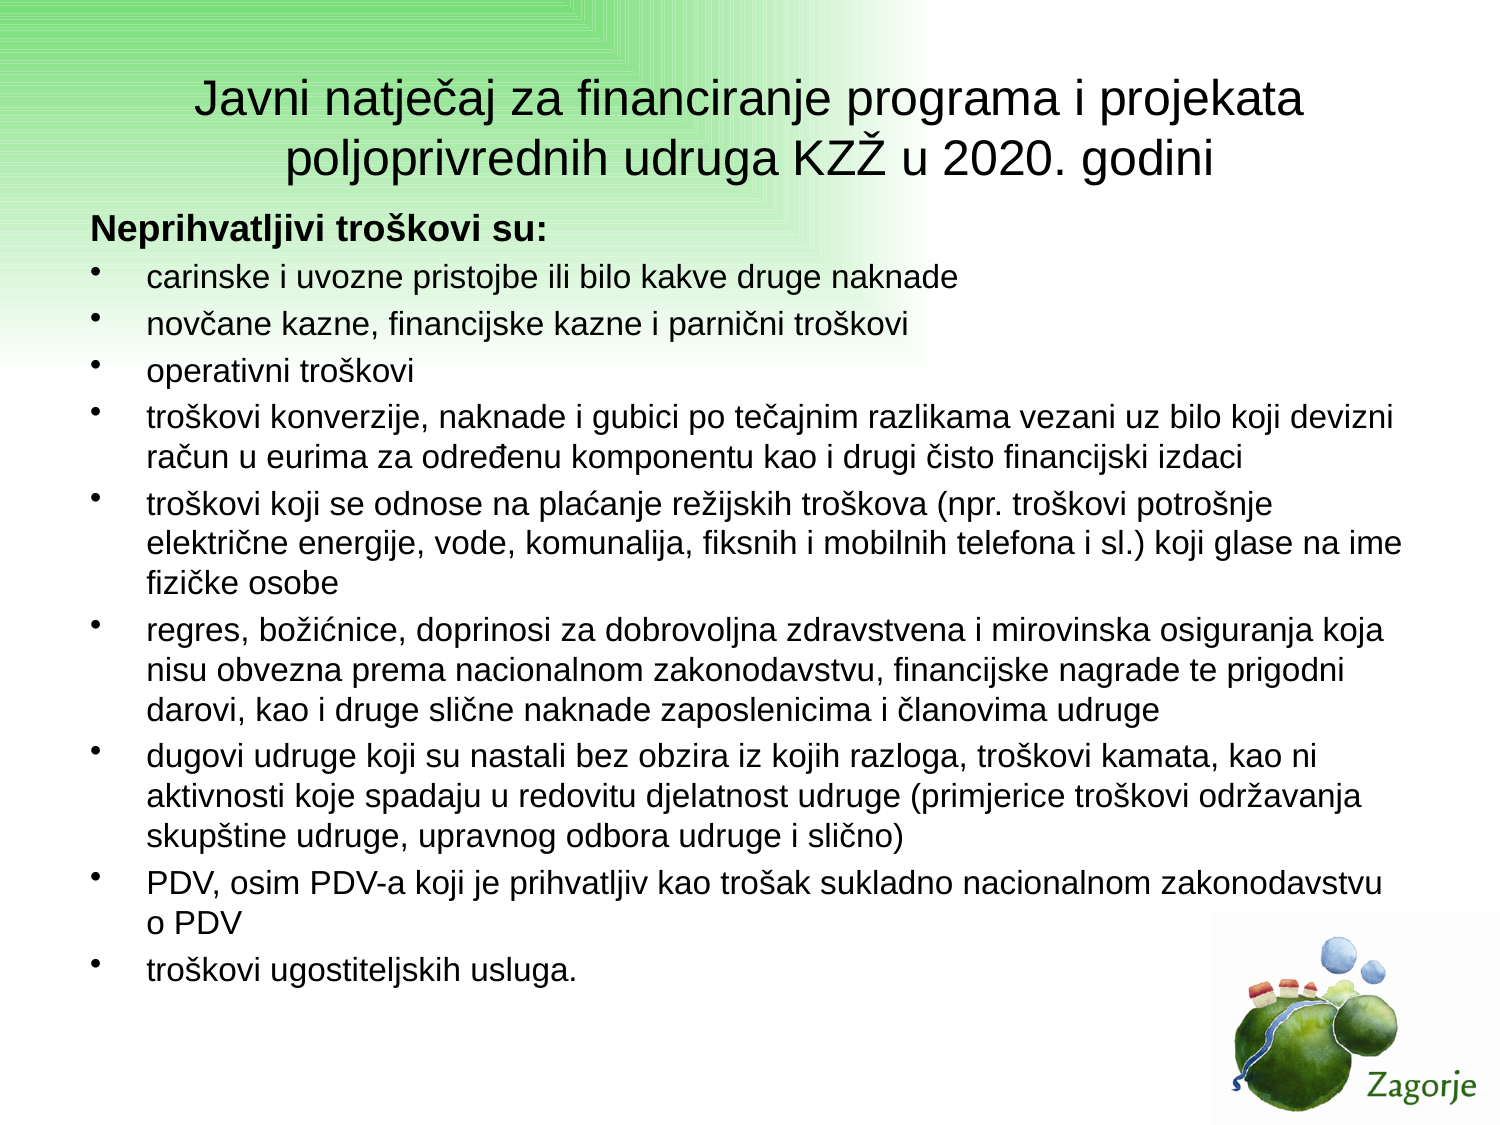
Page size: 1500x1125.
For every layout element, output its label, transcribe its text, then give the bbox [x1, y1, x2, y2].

picture [1210, 913, 1500, 1125]
list Neprihvatljivi troškovi su: carinske i uvozne pristojbe ili bilo kakve druge naknade novčane kazne, financijske kazne i parnični troškovi operativni troškovi troškovi konverzije, naknade i gubici po tečajnim razlikama vezani uz bilo koji devizni račun u eurima za određenu komponentu kao i drugi čisto financijski izdaci troškovi koji se odnose na plaćanje režijskih troškova (npr. troškovi potrošnje električne energije, vode, komunalija, fiksnih i mobilnih telefona i sl.) koji glase na ime fizičke osobe regres, božićnice, doprinosi za dobrovoljna zdravstvena i mirovinska osiguranja koja nisu obvezna prema nacionalnom zakonodavstvu, financijske nagrade te prigodni darovi, kao i druge slične naknade zaposlenicima i članovima udruge dugovi udruge koji su nastali bez obzira iz kojih razloga, troškovi kamata, kao ni aktivnosti koje spadaju u redovitu djelatnost udruge (primjerice troškovi održavanja skupštine udruge, upravnog odbora udruge i slično) PDV, osim PDV-a koji je prihvatljiv kao trošak sukladno nacionalnom zakonodavstvu o PDV troškovi ugostiteljskih usluga. [75, 196, 1425, 1012]
title Javni natječaj za financiranje programa i projekata poljoprivrednih udruga KZŽ u 2020. godini [75, 31, 1425, 196]
